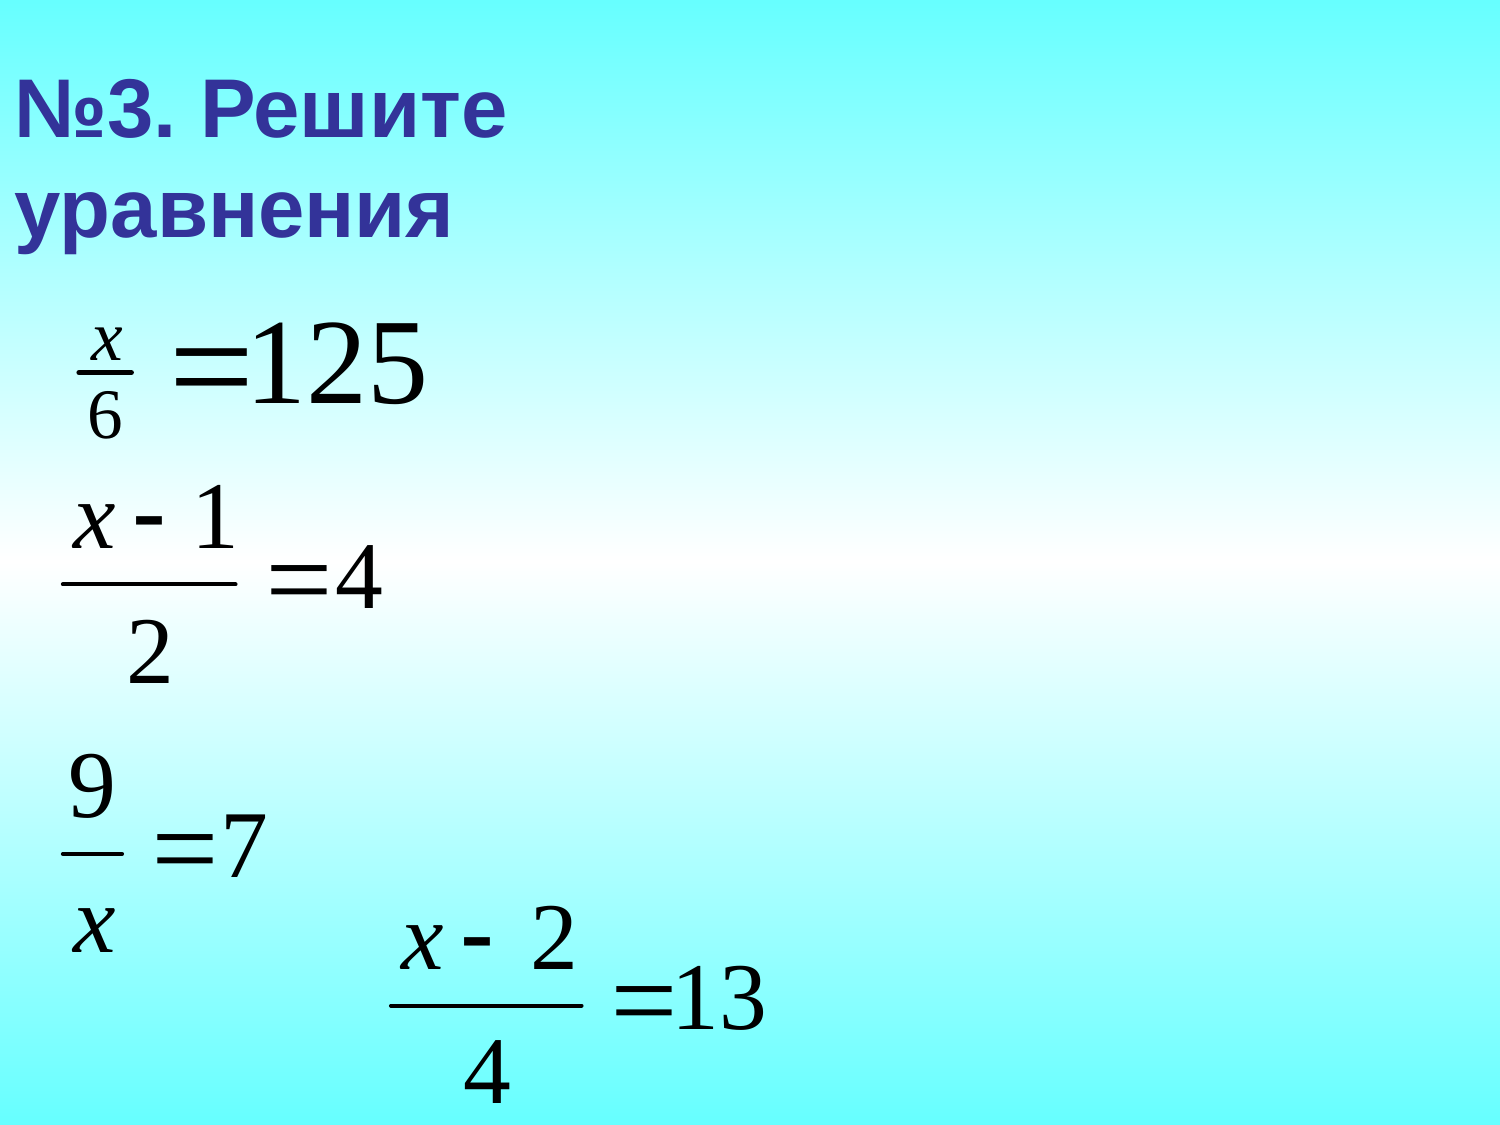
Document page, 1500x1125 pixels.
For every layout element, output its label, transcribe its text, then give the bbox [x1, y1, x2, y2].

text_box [46, 726, 287, 974]
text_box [374, 877, 782, 1125]
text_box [46, 456, 398, 705]
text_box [58, 280, 446, 465]
text_box №3. Решите уравнения [0, 46, 750, 362]
